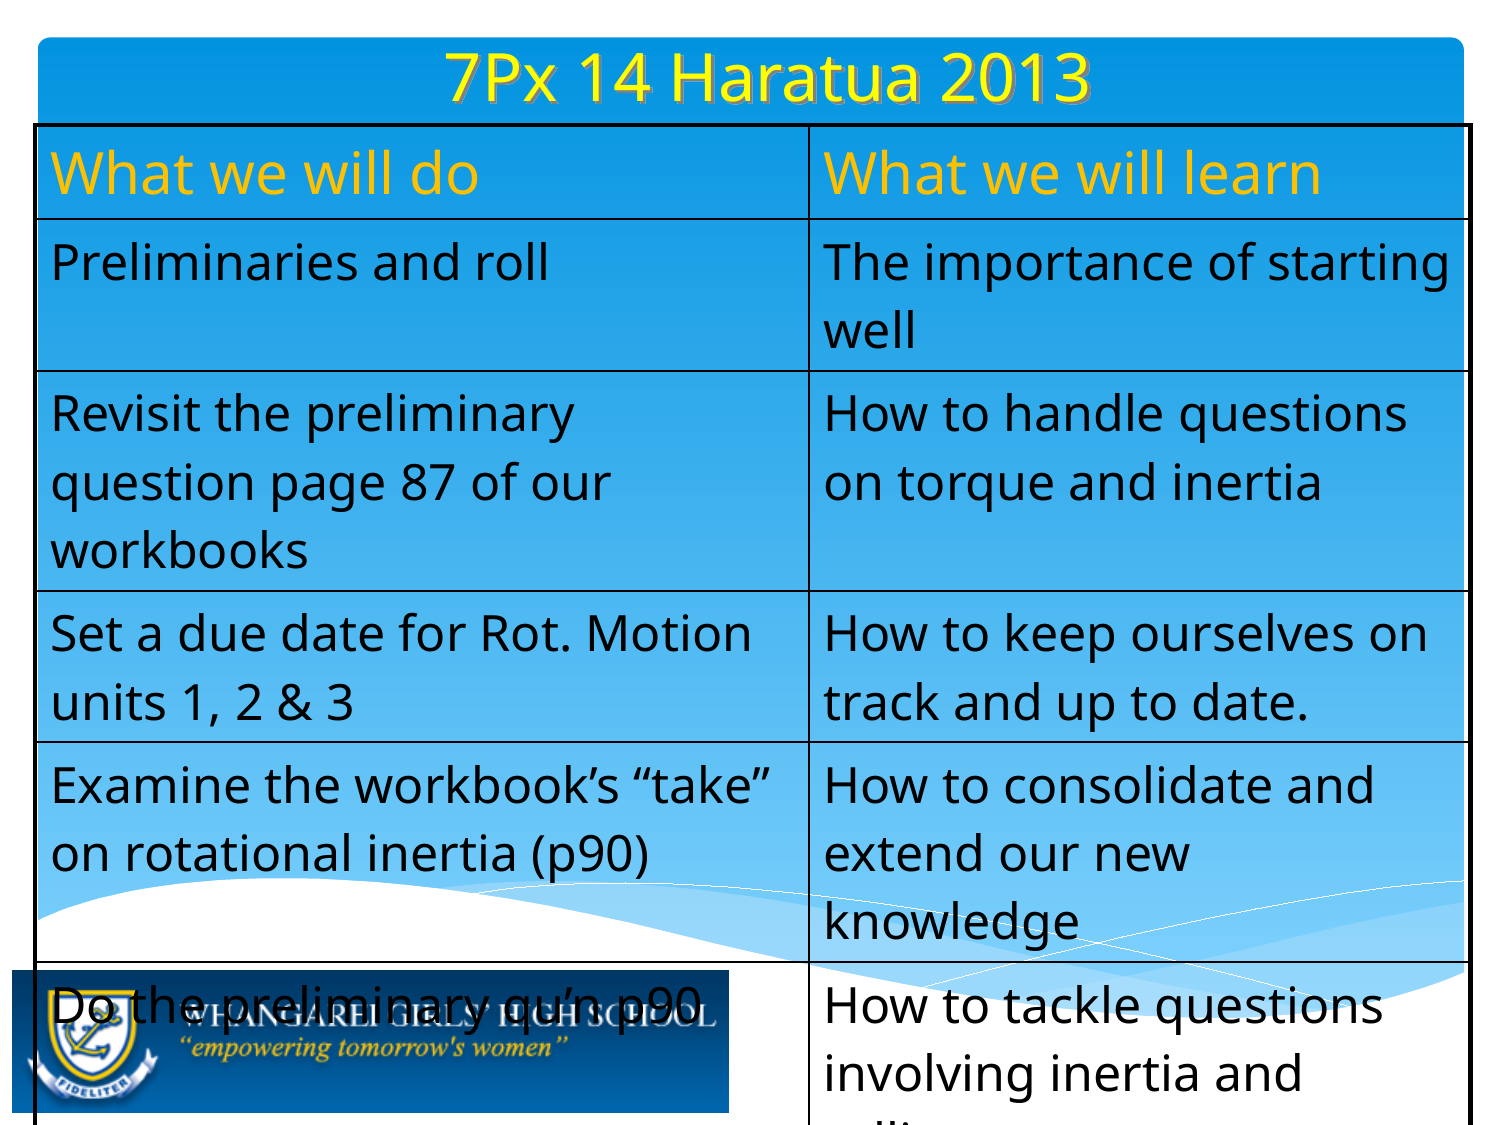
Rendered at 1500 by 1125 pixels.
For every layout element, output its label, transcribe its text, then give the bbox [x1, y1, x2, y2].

table_cell Examine the workbook’s “take” on rotational inertia (p90) [37, 743, 808, 961]
table_cell Set a due date for Rot. Motion units 1, 2 & 3 [37, 592, 808, 741]
table_cell How to consolidate and extend our new knowledge [810, 743, 1468, 961]
table_cell Revisit the preliminary question page 87 of our workbooks [37, 372, 808, 590]
table_cell How to handle questions on torque and inertia [810, 372, 1468, 590]
table_header What we will do [37, 127, 808, 218]
table_header What we will learn [810, 127, 1468, 218]
table_cell The importance of starting well [810, 220, 1468, 370]
text_box 7Px 14 Haratua 2013 [162, 24, 1375, 123]
table_cell Do the preliminary qu’n p90 [37, 963, 808, 1125]
table_cell Preliminaries and roll [37, 220, 808, 370]
table_cell How to tackle questions involving inertia and rolling [810, 963, 1468, 1125]
table_cell How to keep ourselves on track and up to date. [810, 592, 1468, 741]
picture [12, 970, 729, 1113]
